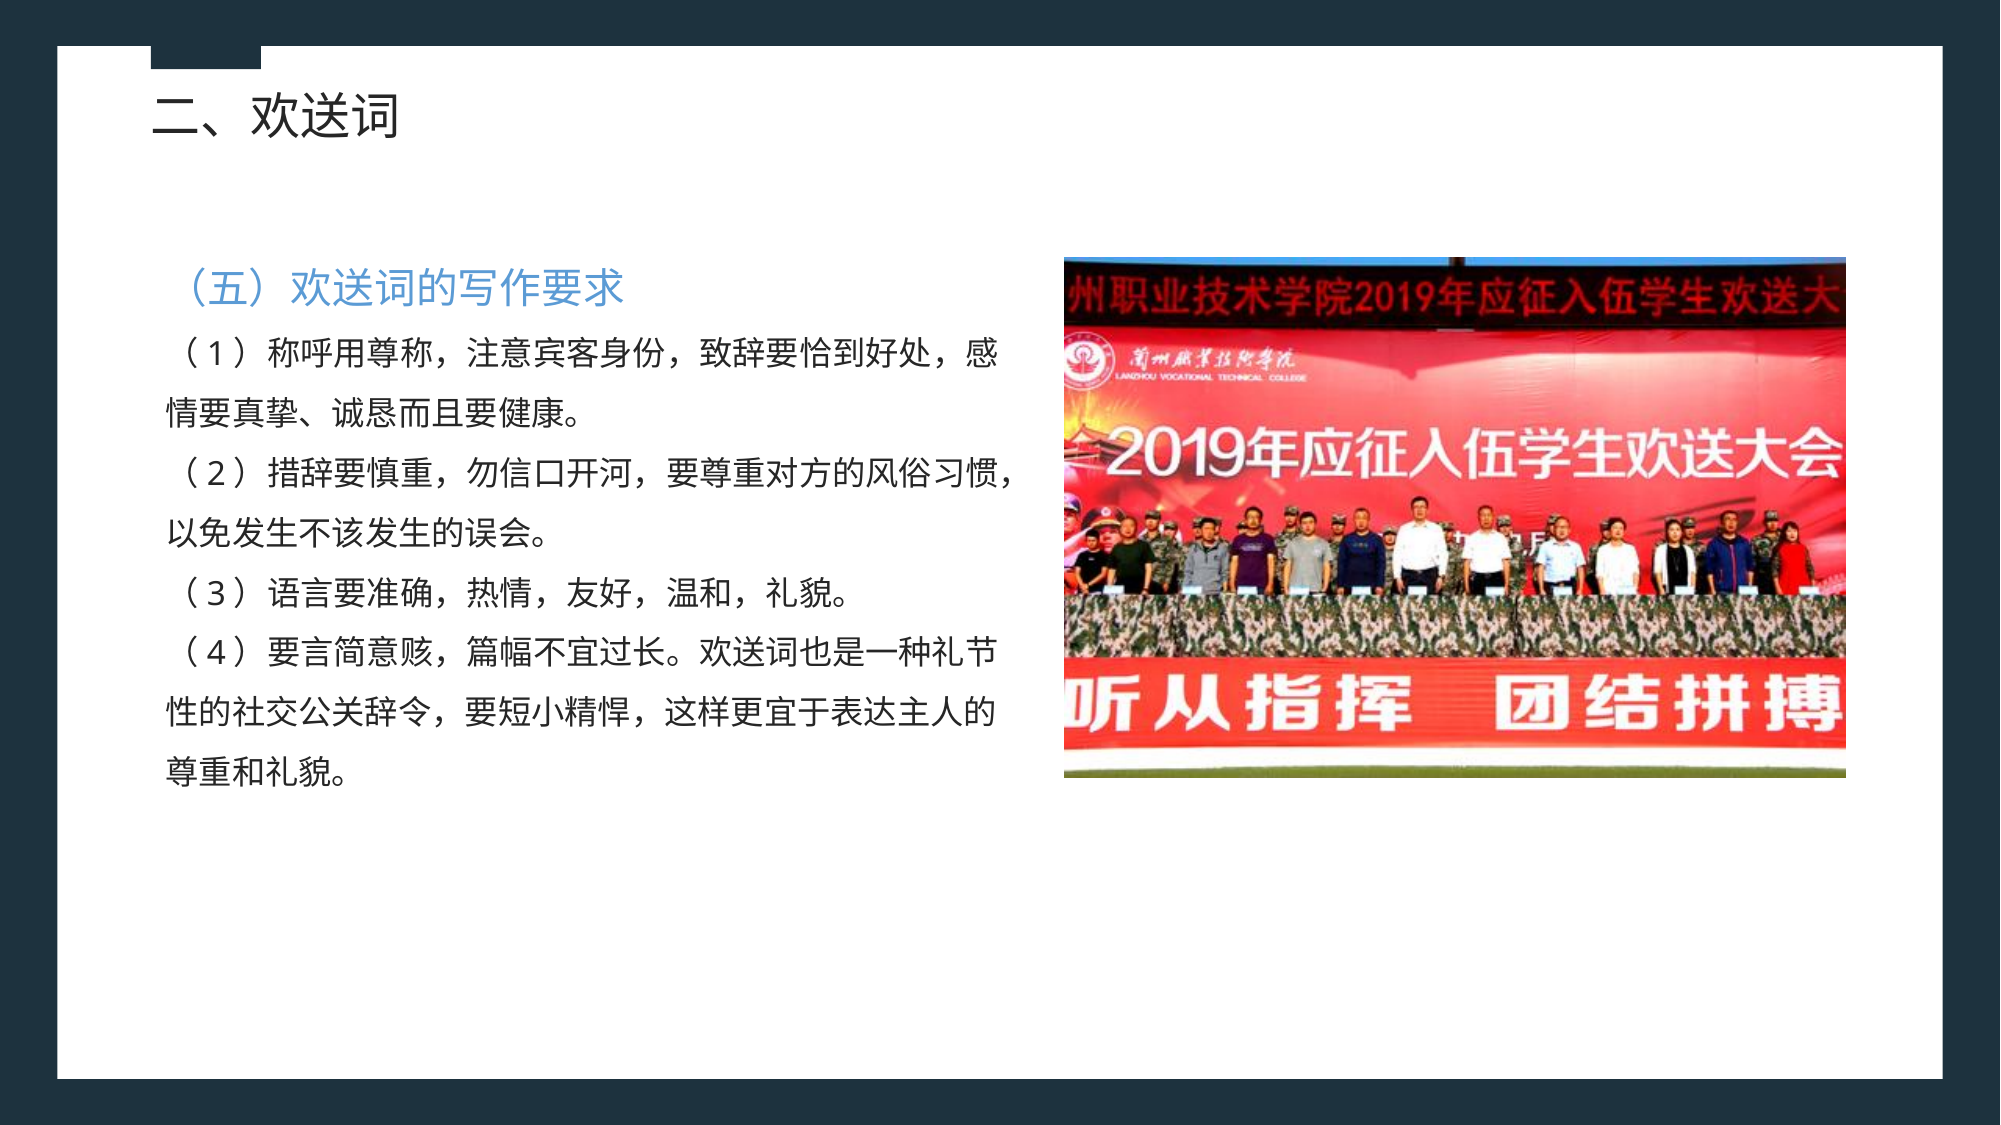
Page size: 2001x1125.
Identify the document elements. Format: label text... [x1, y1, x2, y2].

text_box 二、欢送词 [150, 77, 622, 153]
picture [1064, 257, 1846, 778]
text_box （五）欢送词的写作要求 （1）称呼用尊称，注意宾客身份，致辞要恰到好处，感情要真挚、诚恳而且要健康。 （2）措辞要慎重，勿信口开河，要尊重对方的风俗习惯，以免发生不该发生的误会。 （3）语言要准确，热情，友好，温和，礼貌。 （4）要言简意赅，篇幅不宜过长。欢送词也是一种礼节性的社交公关辞令，要短小精悍，这样更宜于表达主人的尊重和礼貌。 [150, 229, 1025, 799]
